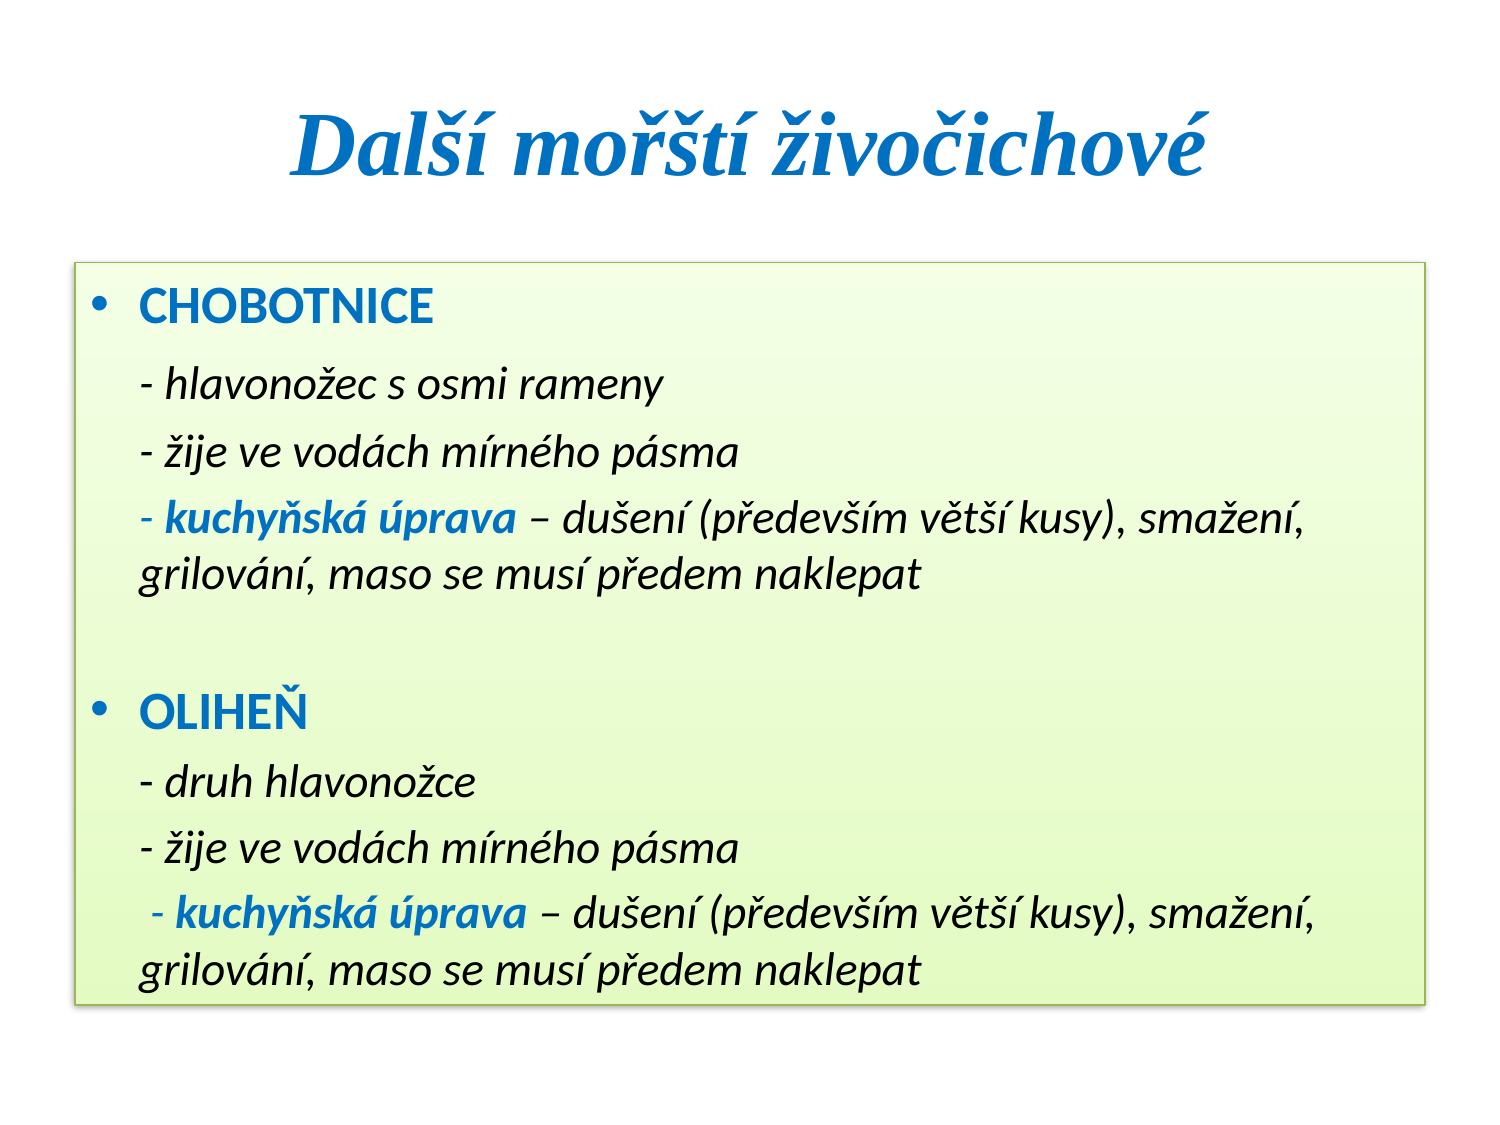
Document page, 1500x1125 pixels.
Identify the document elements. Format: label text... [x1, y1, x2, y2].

title Další mořští živočichové [75, 45, 1425, 233]
list CHOBOTNICE - hlavonožec s osmi rameny - žije ve vodách mírného pásma - kuchyňská úprava – dušení (především větší kusy), smažení, grilování, maso se musí předem naklepat OLIHEŇ - druh hlavonožce - žije ve vodách mírného pásma - kuchyňská úprava – dušení (především větší kusy), smažení, grilování, maso se musí předem naklepat [74, 262, 1426, 1006]
